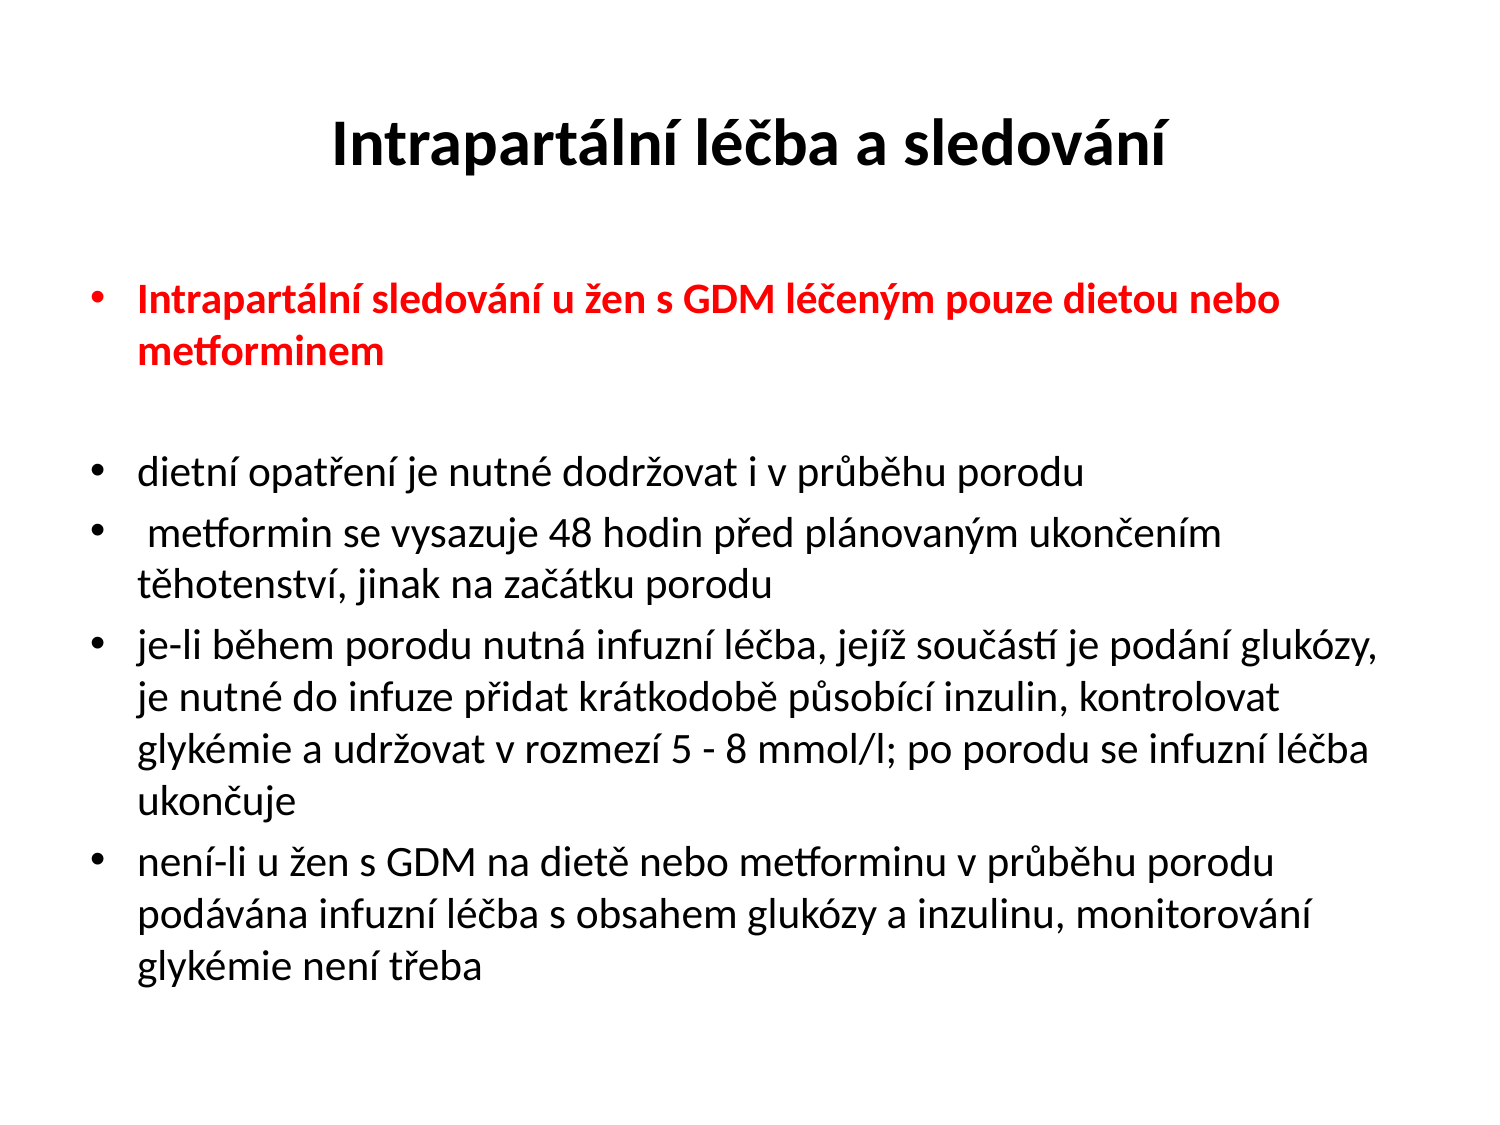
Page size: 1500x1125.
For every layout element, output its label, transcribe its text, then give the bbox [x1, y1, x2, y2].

title Intrapartální léčba a sledování [75, 45, 1425, 233]
list Intrapartální sledování u žen s GDM léčeným pouze dietou nebo metforminem dietní opatření je nutné dodržovat i v průběhu porodu metformin se vysazuje 48 hodin před plánovaným ukončením těhotenství, jinak na začátku porodu je-li během porodu nutná infuzní léčba, jejíž součástí je podání glukózy, je nutné do infuze přidat krátkodobě působící inzulin, kontrolovat glykémie a udržovat v rozmezí 5 - 8 mmol/l; po porodu se infuzní léčba ukončuje není-li u žen s GDM na dietě nebo metforminu v průběhu porodu podávána infuzní léčba s obsahem glukózy a inzulinu, monitorování glykémie není třeba [75, 262, 1425, 1005]
